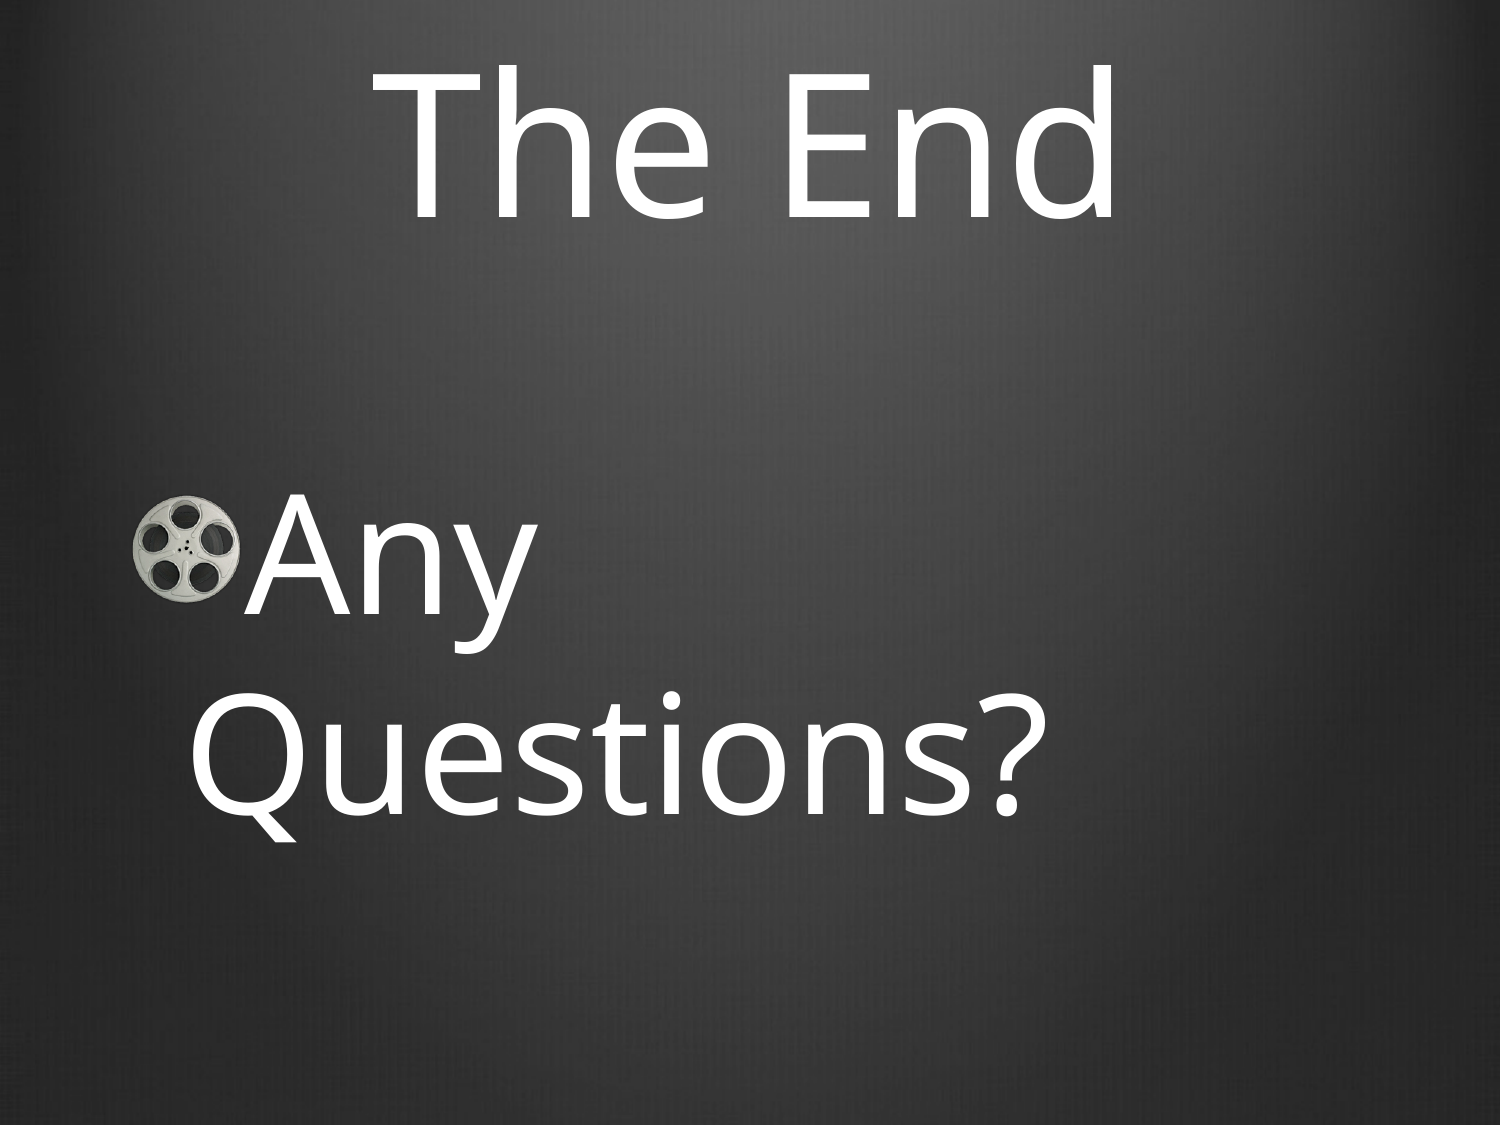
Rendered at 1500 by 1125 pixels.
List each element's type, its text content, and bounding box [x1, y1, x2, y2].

title The End [112, 19, 1388, 255]
list Any Questions? [112, 440, 1388, 1125]
picture [127, 489, 245, 607]
